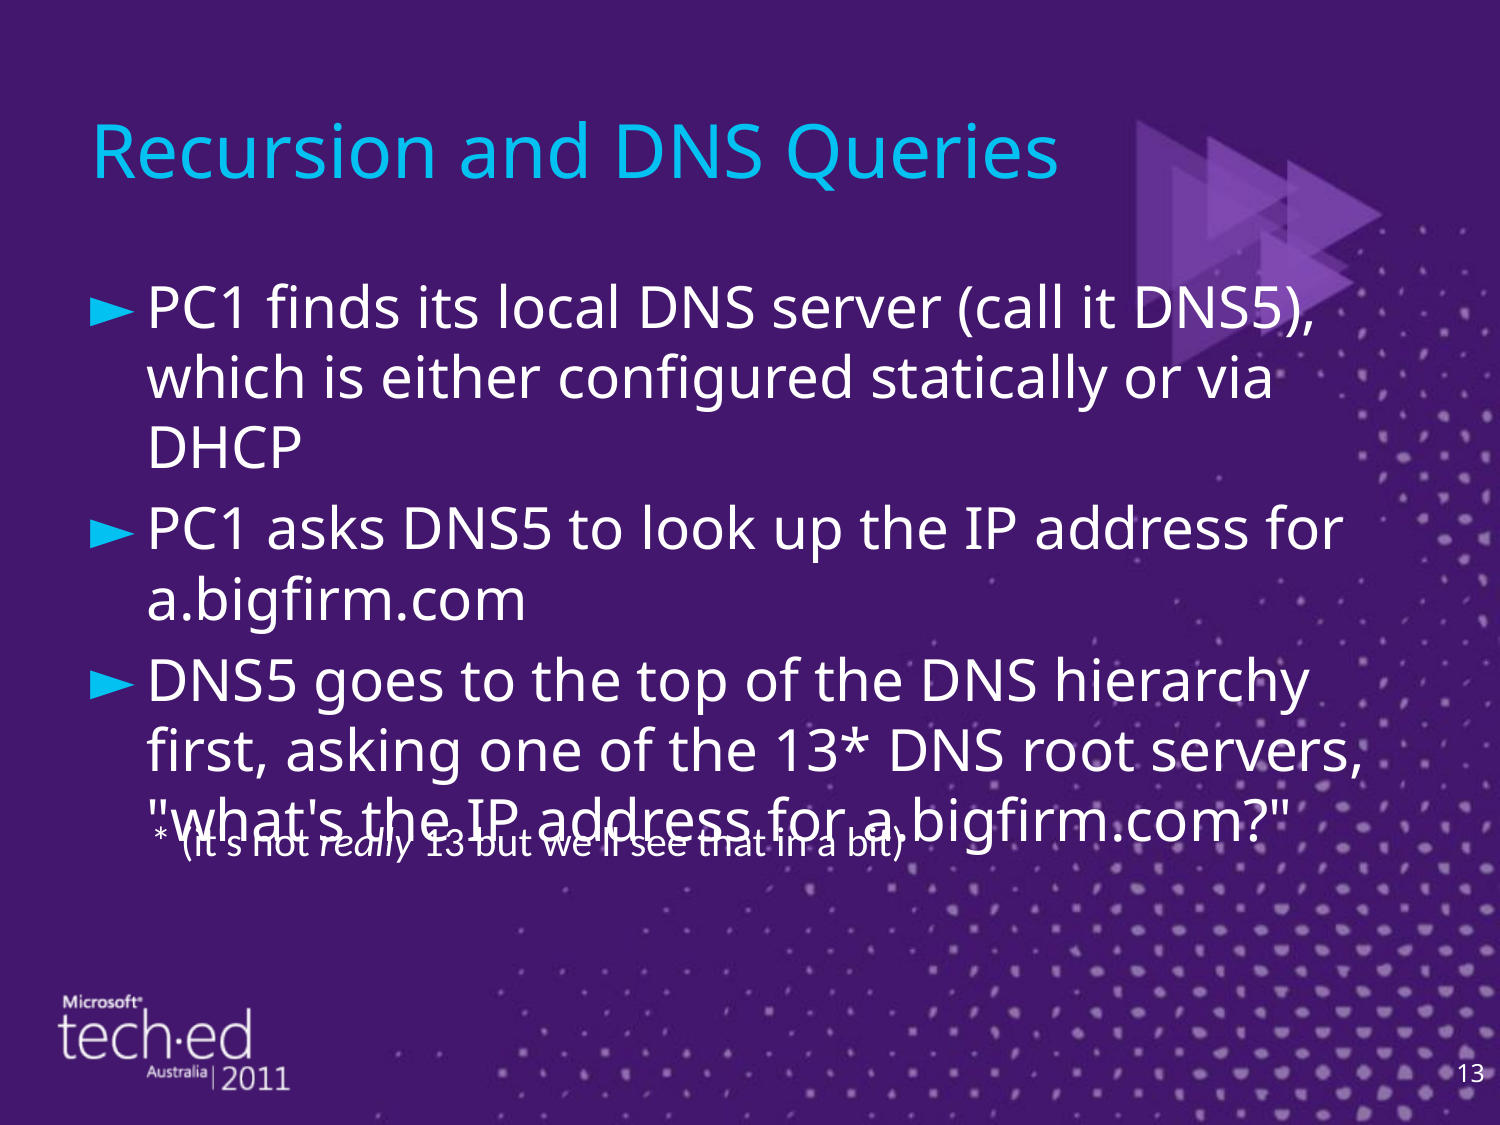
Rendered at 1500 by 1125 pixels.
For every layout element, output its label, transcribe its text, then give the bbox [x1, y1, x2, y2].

picture [0, 0, 1500, 1125]
list PC1 finds its local DNS server (call it DNS5), which is either configured statically or via DHCP PC1 asks DNS5 to look up the IP address for a.bigfirm.com DNS5 goes to the top of the DNS hierarchy first, asking one of the 13* DNS root servers, "what's the IP address for a.bigfirm.com?" [75, 262, 1425, 1005]
text_box * (it's not really 13 but we'll see that in a bit) [135, 806, 1211, 872]
title Recursion and DNS Queries [75, 54, 1425, 243]
slide_number 13 [1187, 1037, 1500, 1113]
